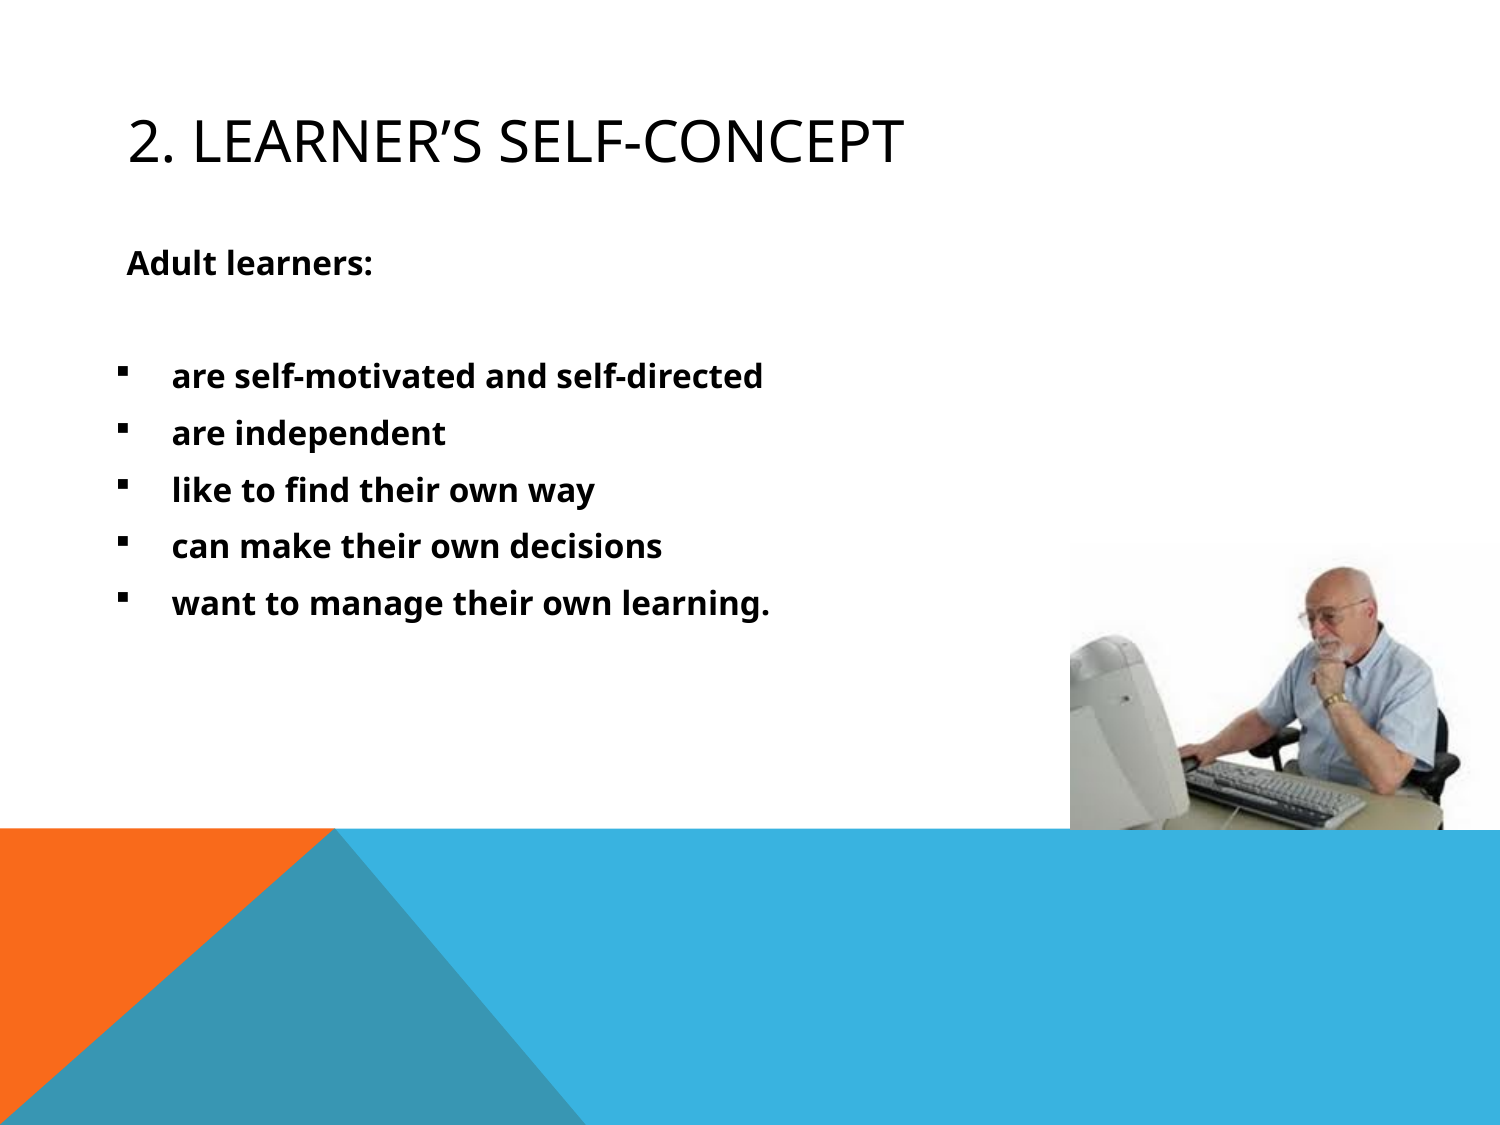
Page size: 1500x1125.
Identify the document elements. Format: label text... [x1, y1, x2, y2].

title 2. Learner’s Self-concept [112, 45, 1424, 233]
picture [1069, 543, 1500, 831]
list Adult learners: are self-motivated and self-directed are independent like to find their own way can make their own decisions want to manage their own learning. [100, 235, 1335, 823]
